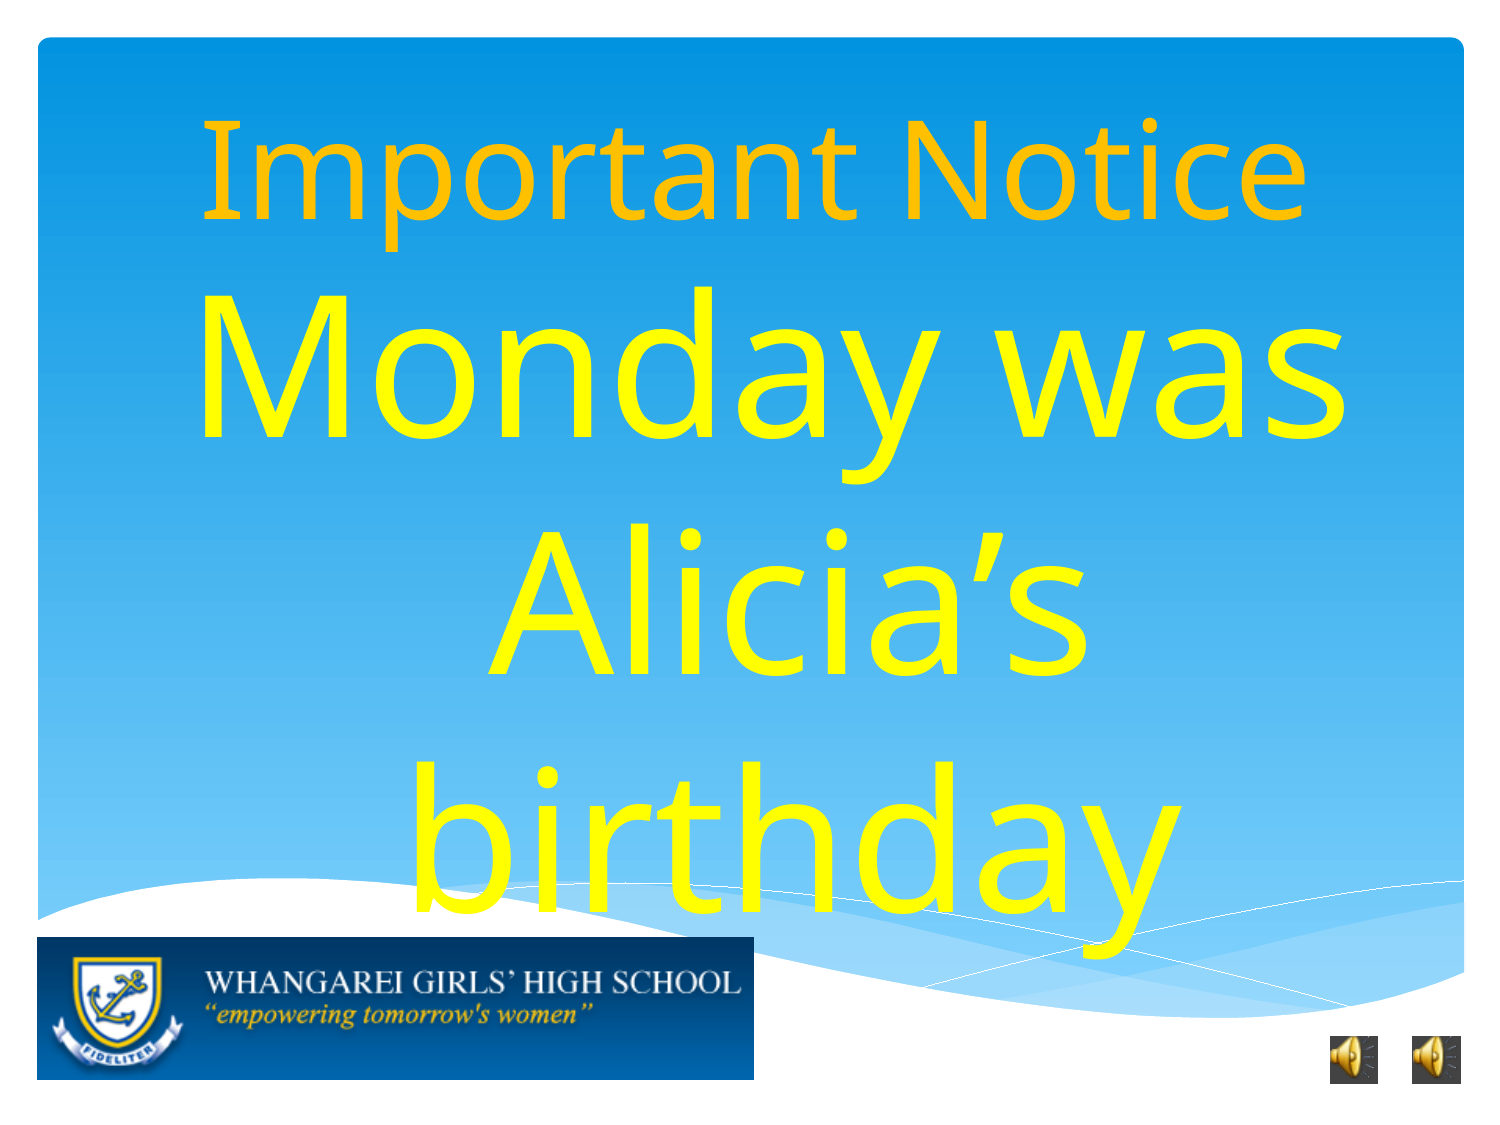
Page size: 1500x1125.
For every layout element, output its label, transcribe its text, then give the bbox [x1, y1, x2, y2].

picture [37, 937, 754, 1080]
text_box Important Notice [149, 37, 1362, 255]
picture [1328, 1034, 1380, 1086]
text_box Monday was Alicia’s birthday [149, 231, 1391, 963]
picture [1411, 1034, 1462, 1086]
